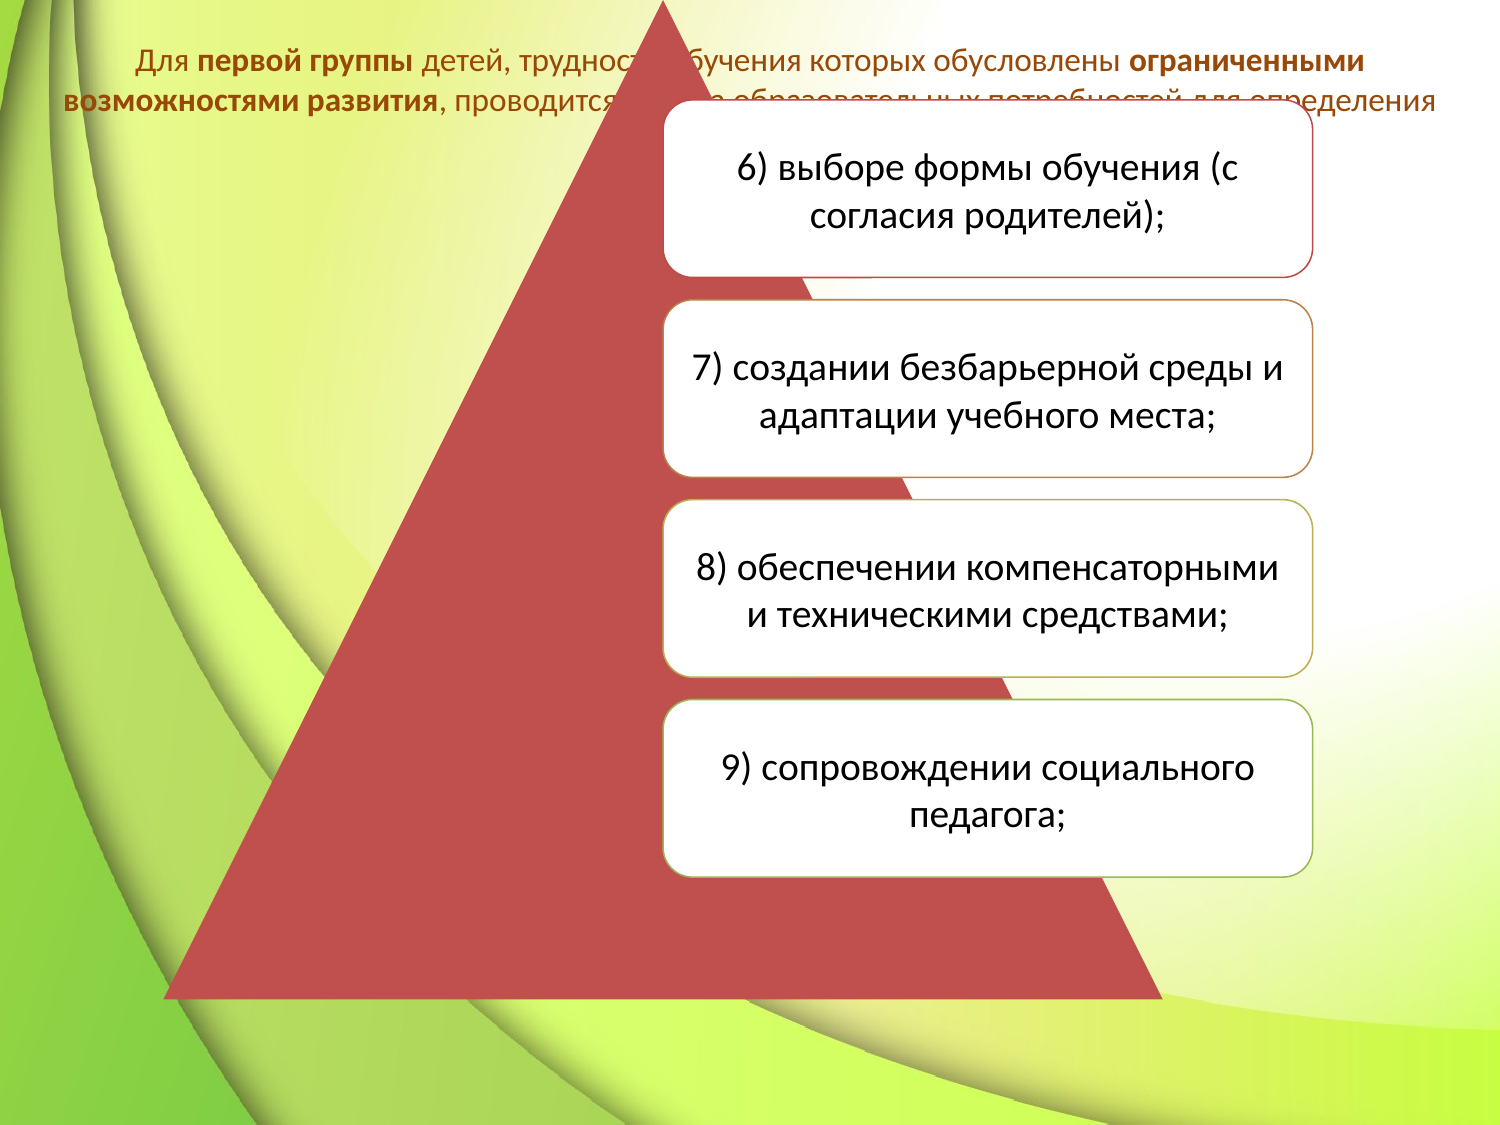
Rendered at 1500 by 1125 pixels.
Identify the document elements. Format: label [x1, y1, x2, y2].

picture [0, 0, 1500, 1125]
text_box [0, 125, 1477, 1125]
